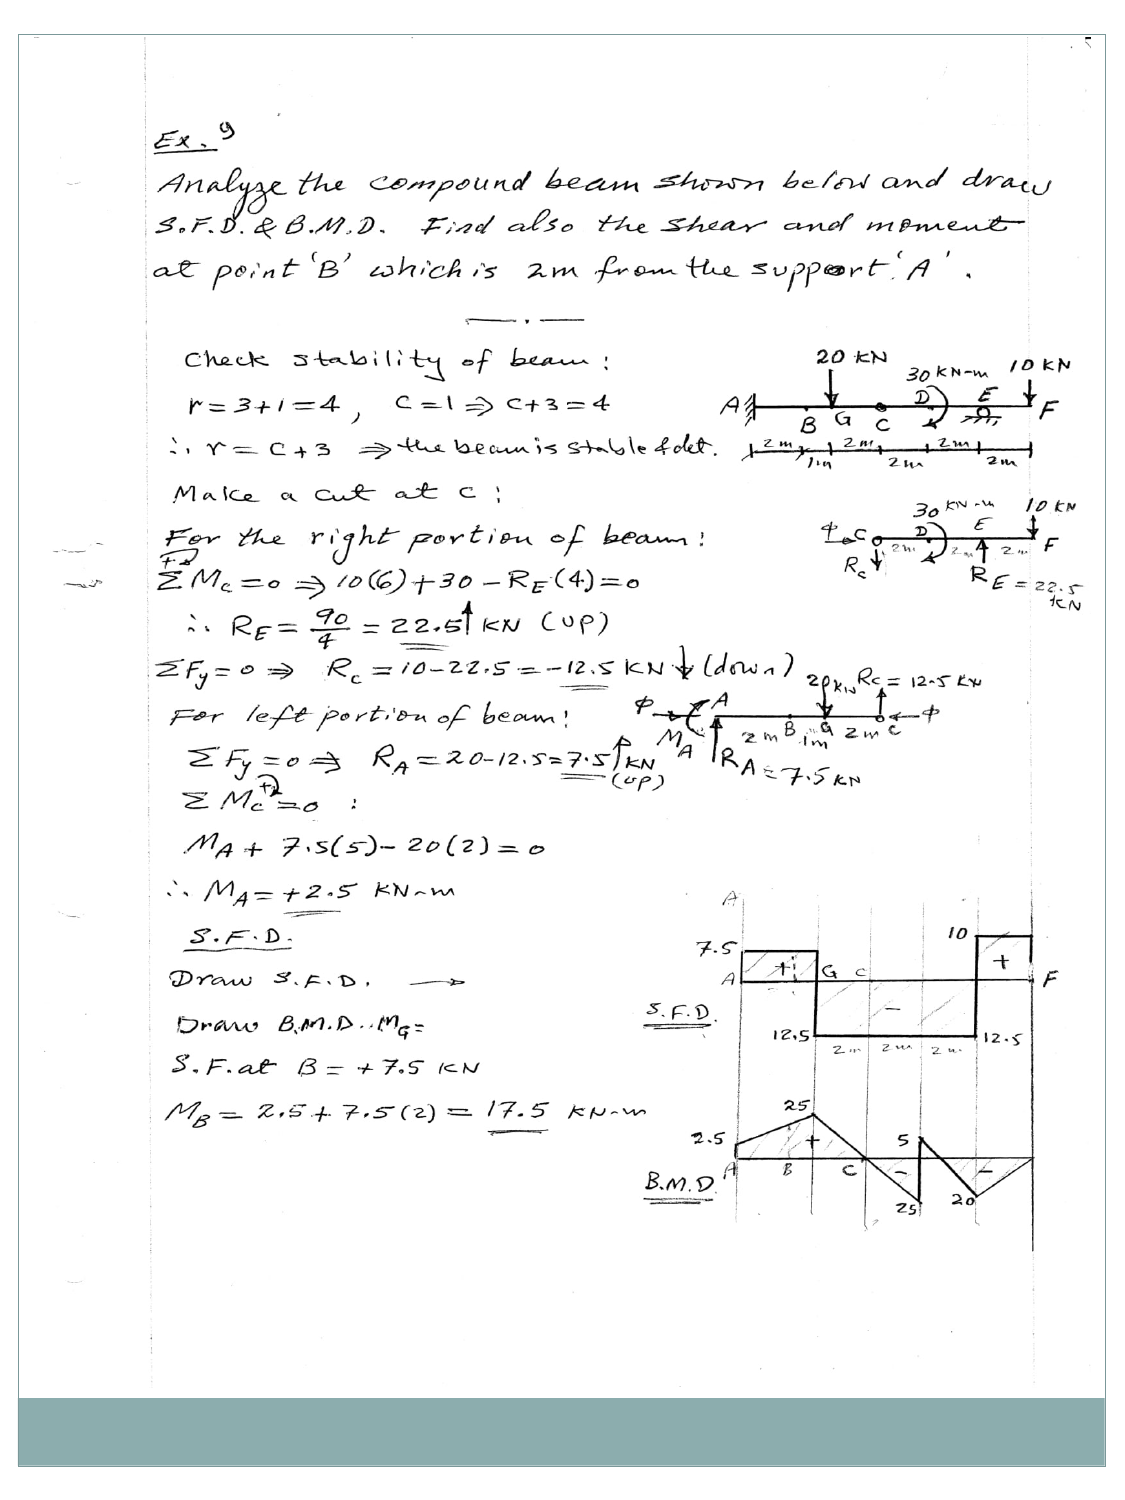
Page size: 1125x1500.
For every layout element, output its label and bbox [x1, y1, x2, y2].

picture [33, 37, 1092, 1388]
